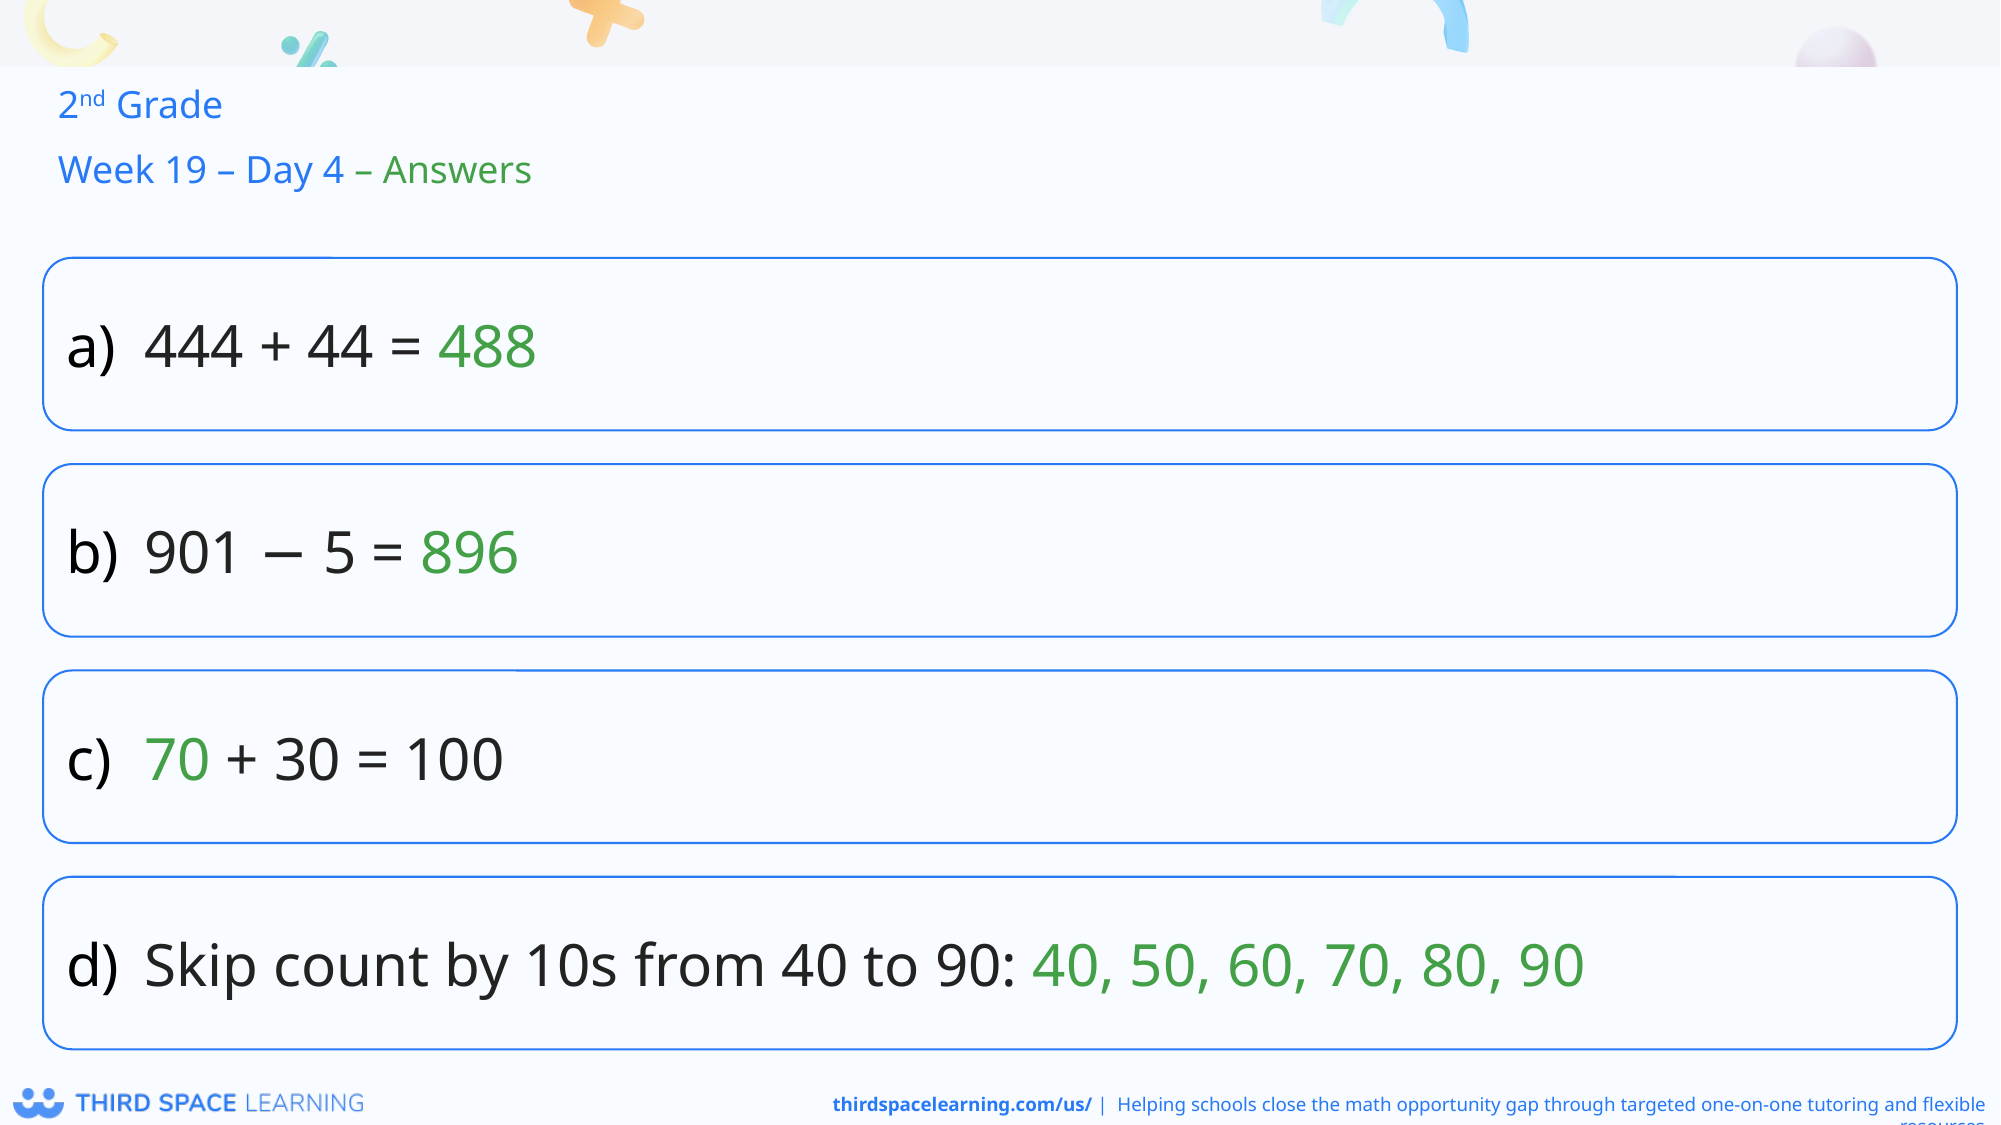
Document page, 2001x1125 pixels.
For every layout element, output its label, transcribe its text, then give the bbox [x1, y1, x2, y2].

text_box 2nd Grade Week 19 – Day 4 – Answers [43, 73, 705, 212]
list 444 + 44 = 488 [129, 272, 1939, 416]
list Skip count by 10s from 40 to 90: 40, 50, 60, 70, 80, 90 [129, 891, 1939, 1035]
list 901 − 5 = 896 [129, 478, 1939, 623]
picture [13, 1088, 365, 1119]
list 70 + 30 = 100 [129, 684, 1939, 829]
picture [0, 0, 2000, 67]
